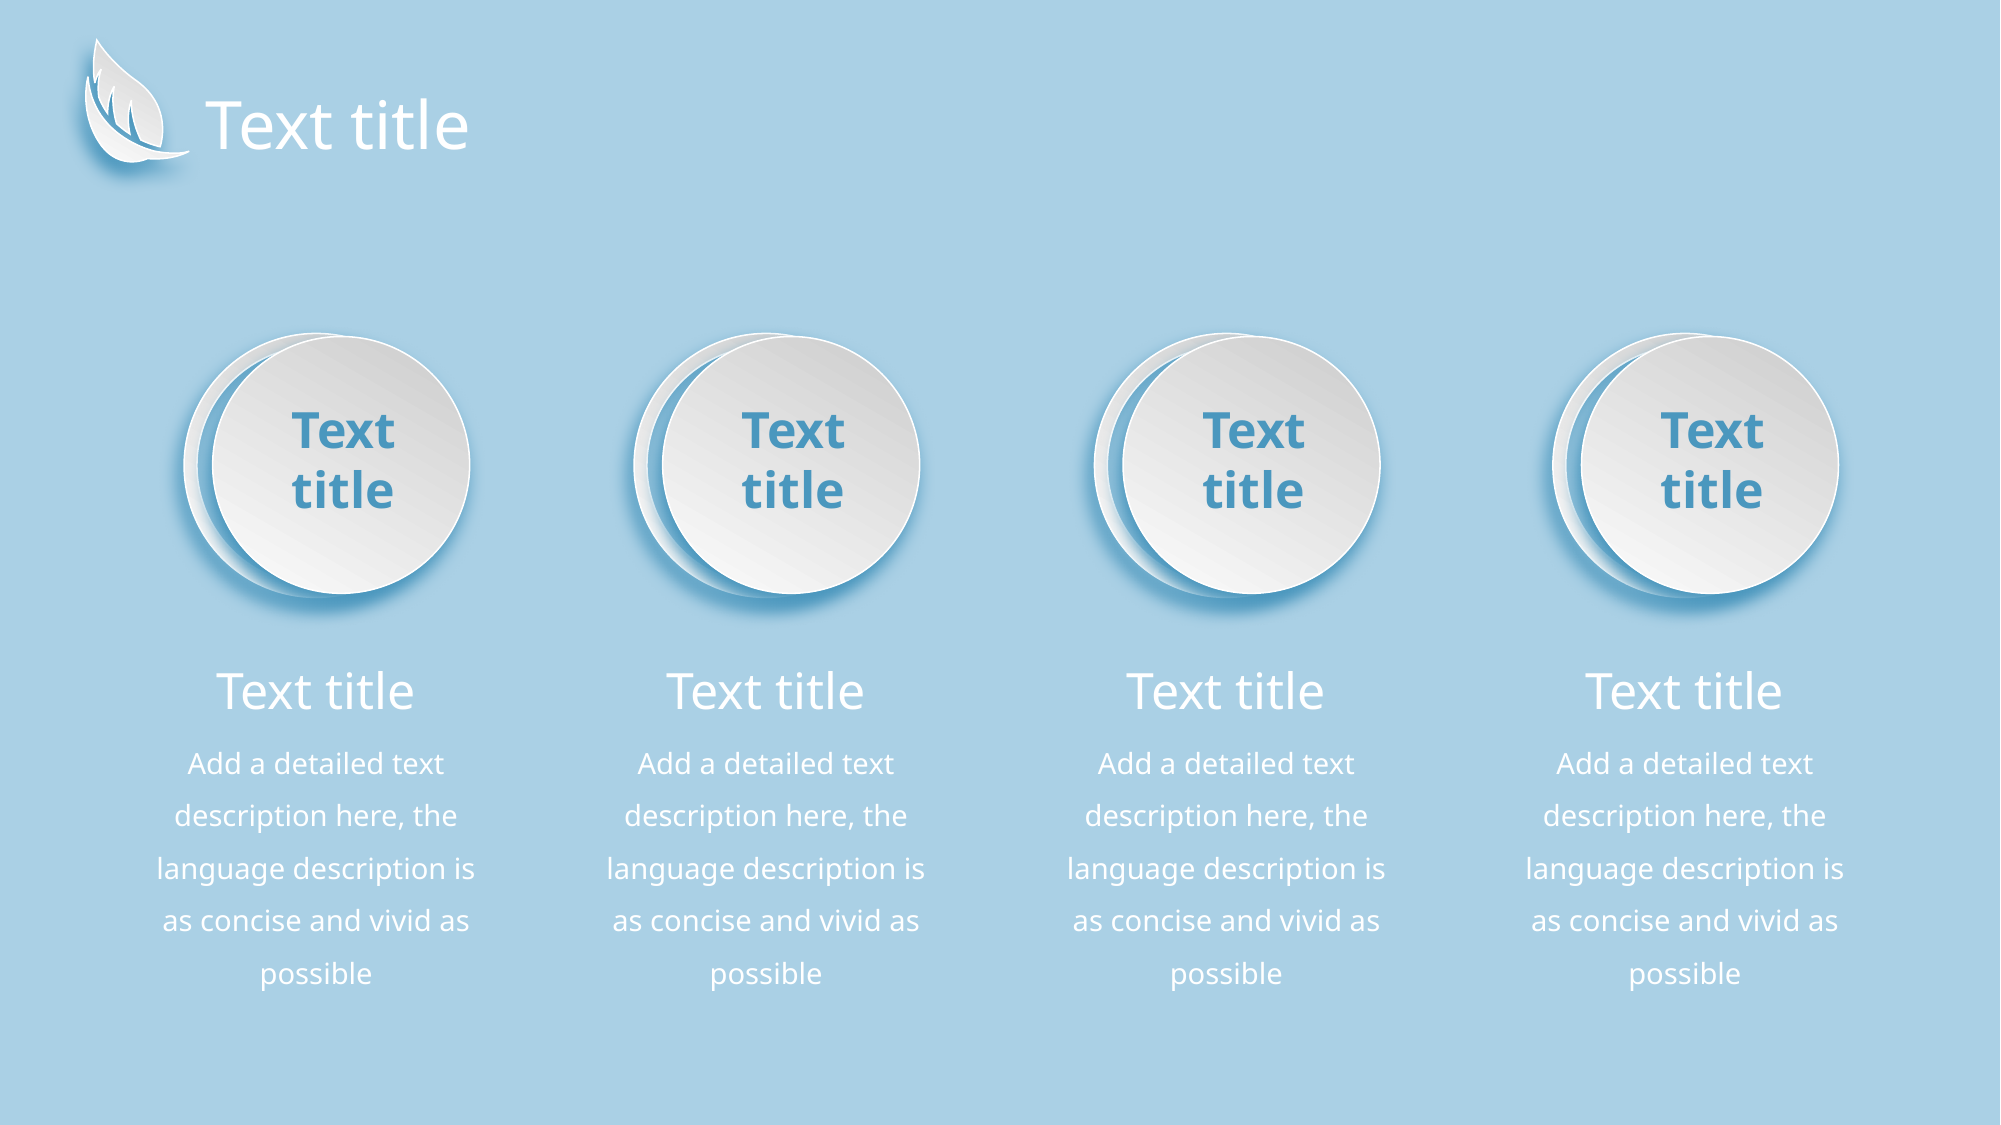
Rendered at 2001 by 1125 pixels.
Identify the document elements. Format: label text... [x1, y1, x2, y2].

text_box [661, 335, 921, 491]
text_box [665, 364, 846, 567]
text_box [1125, 364, 1306, 567]
text_box [1551, 332, 1712, 541]
text_box [1122, 335, 1381, 493]
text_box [1049, 651, 1404, 952]
text_box Text title [726, 390, 878, 528]
list Text title [190, 84, 968, 162]
text_box Text title [276, 390, 428, 528]
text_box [1507, 651, 1863, 952]
text_box [1584, 364, 1765, 567]
text_box [1580, 335, 1840, 492]
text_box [588, 651, 944, 952]
text_box [1093, 332, 1240, 535]
text_box [633, 332, 779, 534]
text_box [215, 364, 396, 567]
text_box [138, 651, 494, 952]
text_box [211, 335, 471, 491]
text_box [183, 332, 328, 534]
text_box Text title [1186, 390, 1338, 528]
text_box Text title [1645, 390, 1797, 528]
